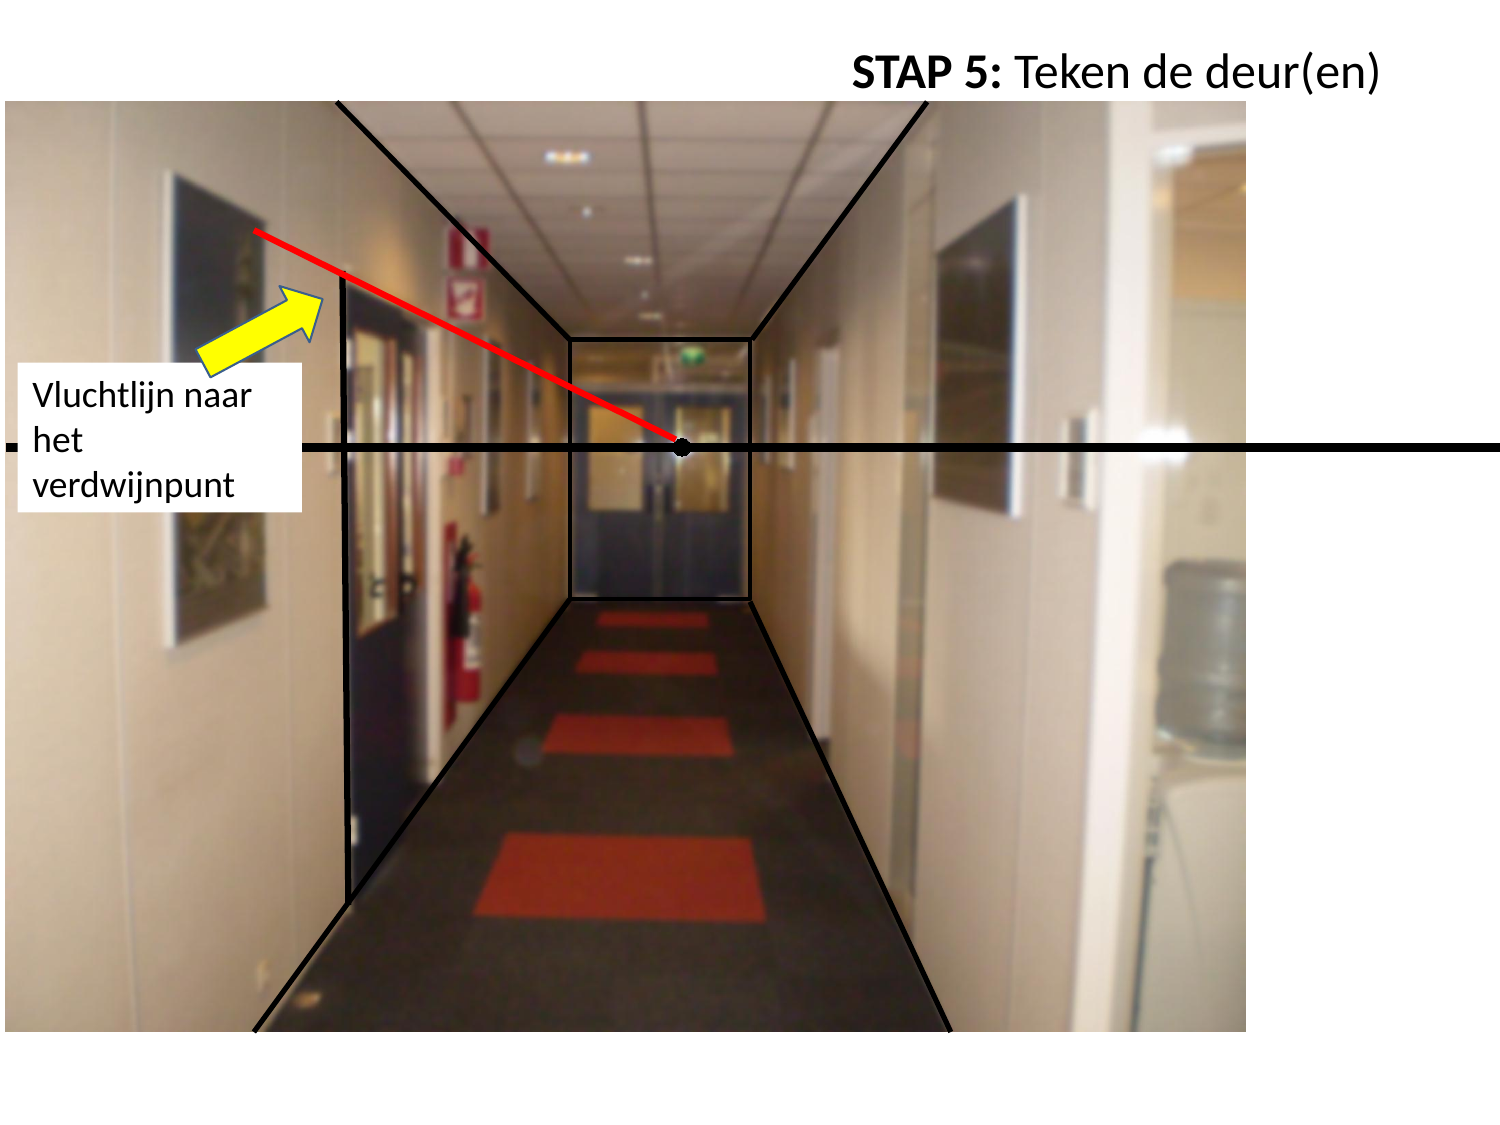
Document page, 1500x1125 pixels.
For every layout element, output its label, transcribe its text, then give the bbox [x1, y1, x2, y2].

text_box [749, 601, 951, 1033]
picture [349, 101, 1246, 447]
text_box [253, 599, 570, 1033]
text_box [253, 229, 677, 440]
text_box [336, 101, 570, 228]
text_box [342, 448, 349, 906]
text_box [751, 101, 928, 340]
text_box STAP 5: Teken de deur(en) [761, 30, 1472, 106]
picture [349, 448, 1246, 1033]
picture [4, 101, 342, 1033]
